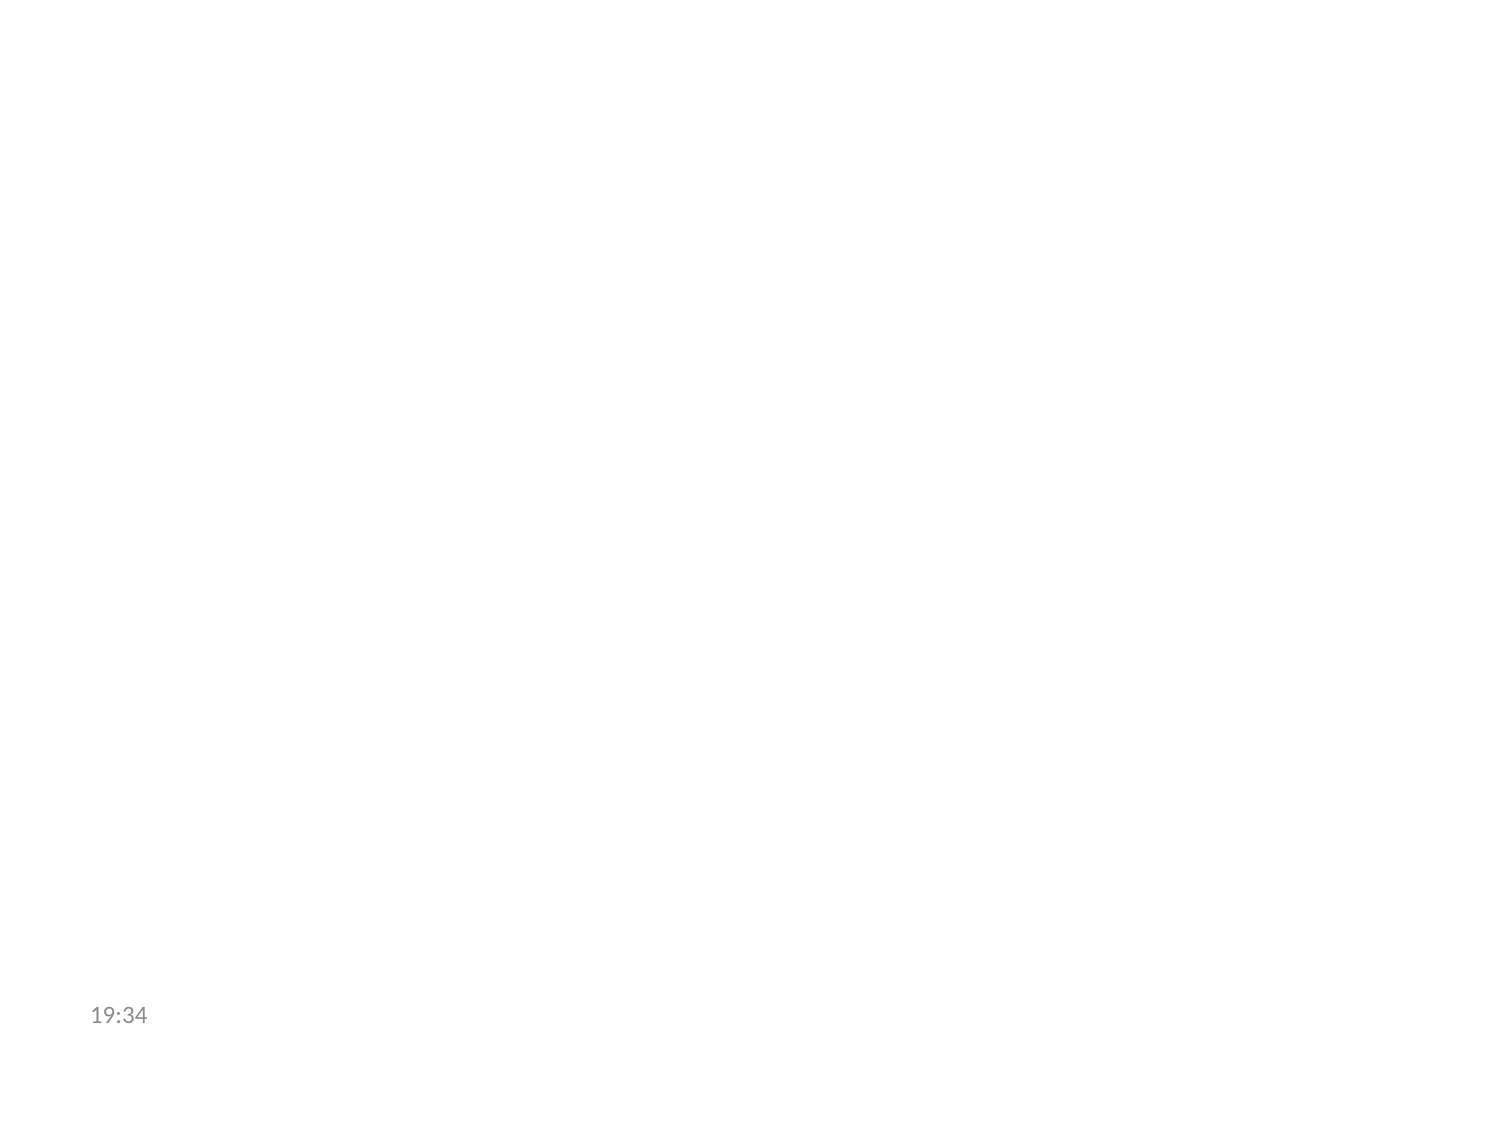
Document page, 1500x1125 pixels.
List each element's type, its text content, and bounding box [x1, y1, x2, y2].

text_box 15:35 [75, 983, 425, 1044]
